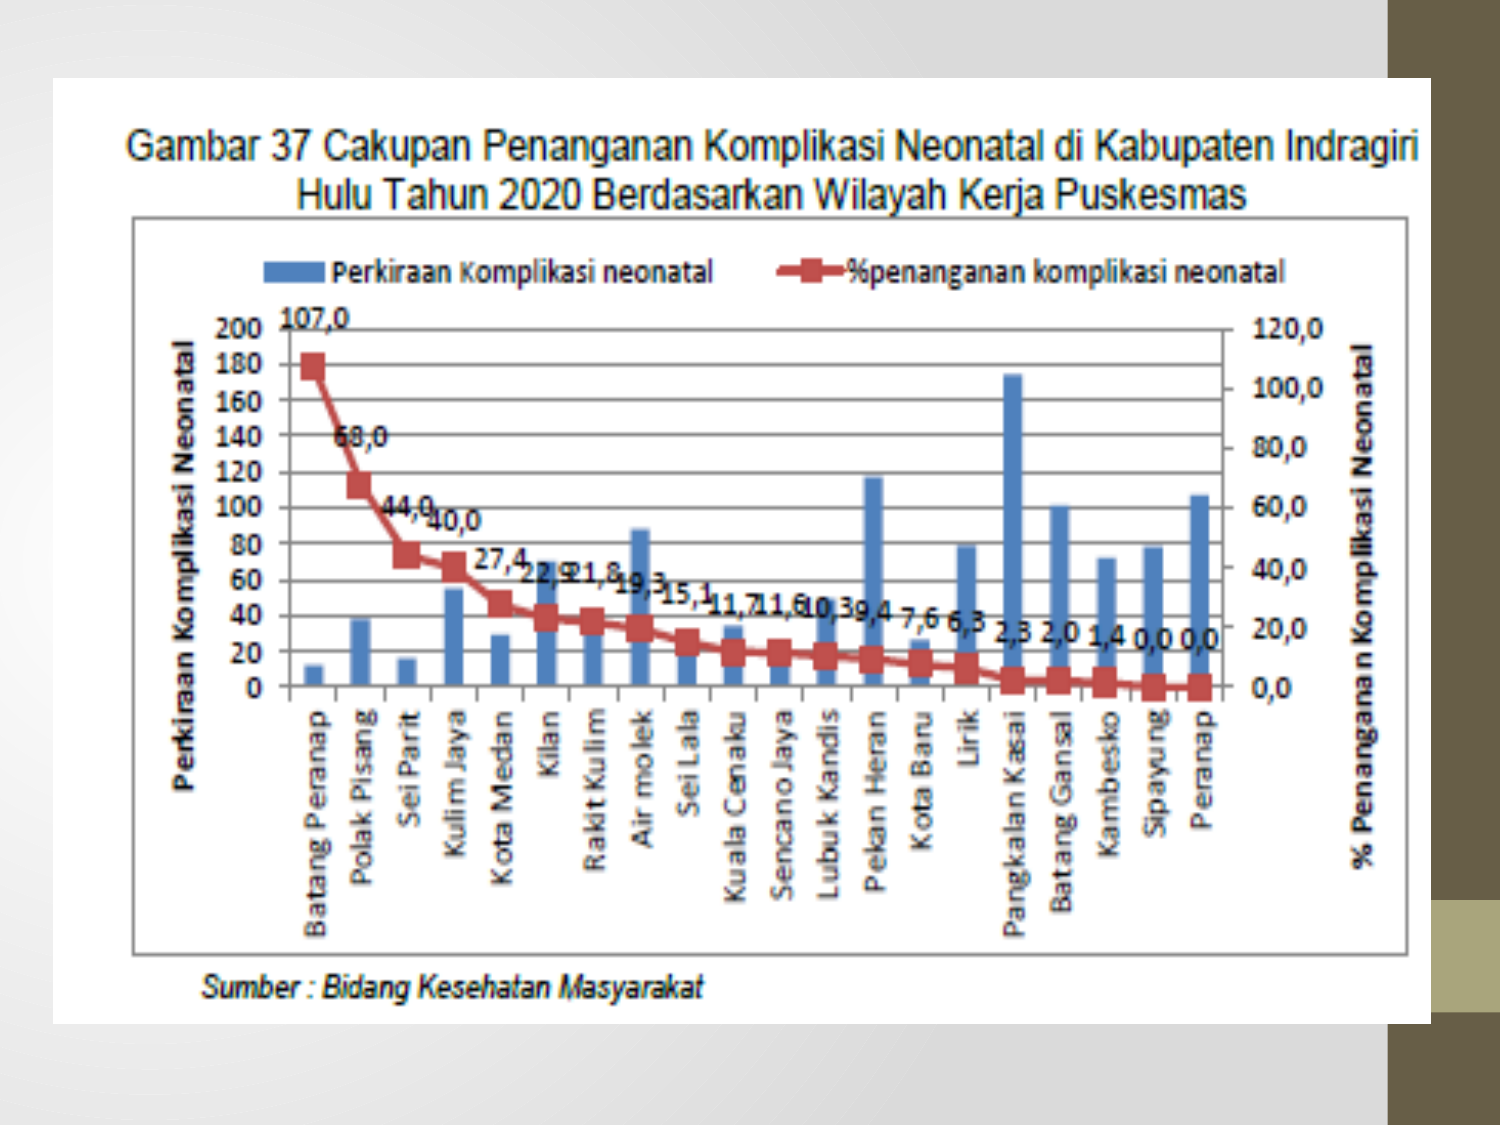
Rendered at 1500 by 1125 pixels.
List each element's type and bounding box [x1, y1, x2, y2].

picture [52, 77, 1432, 1024]
